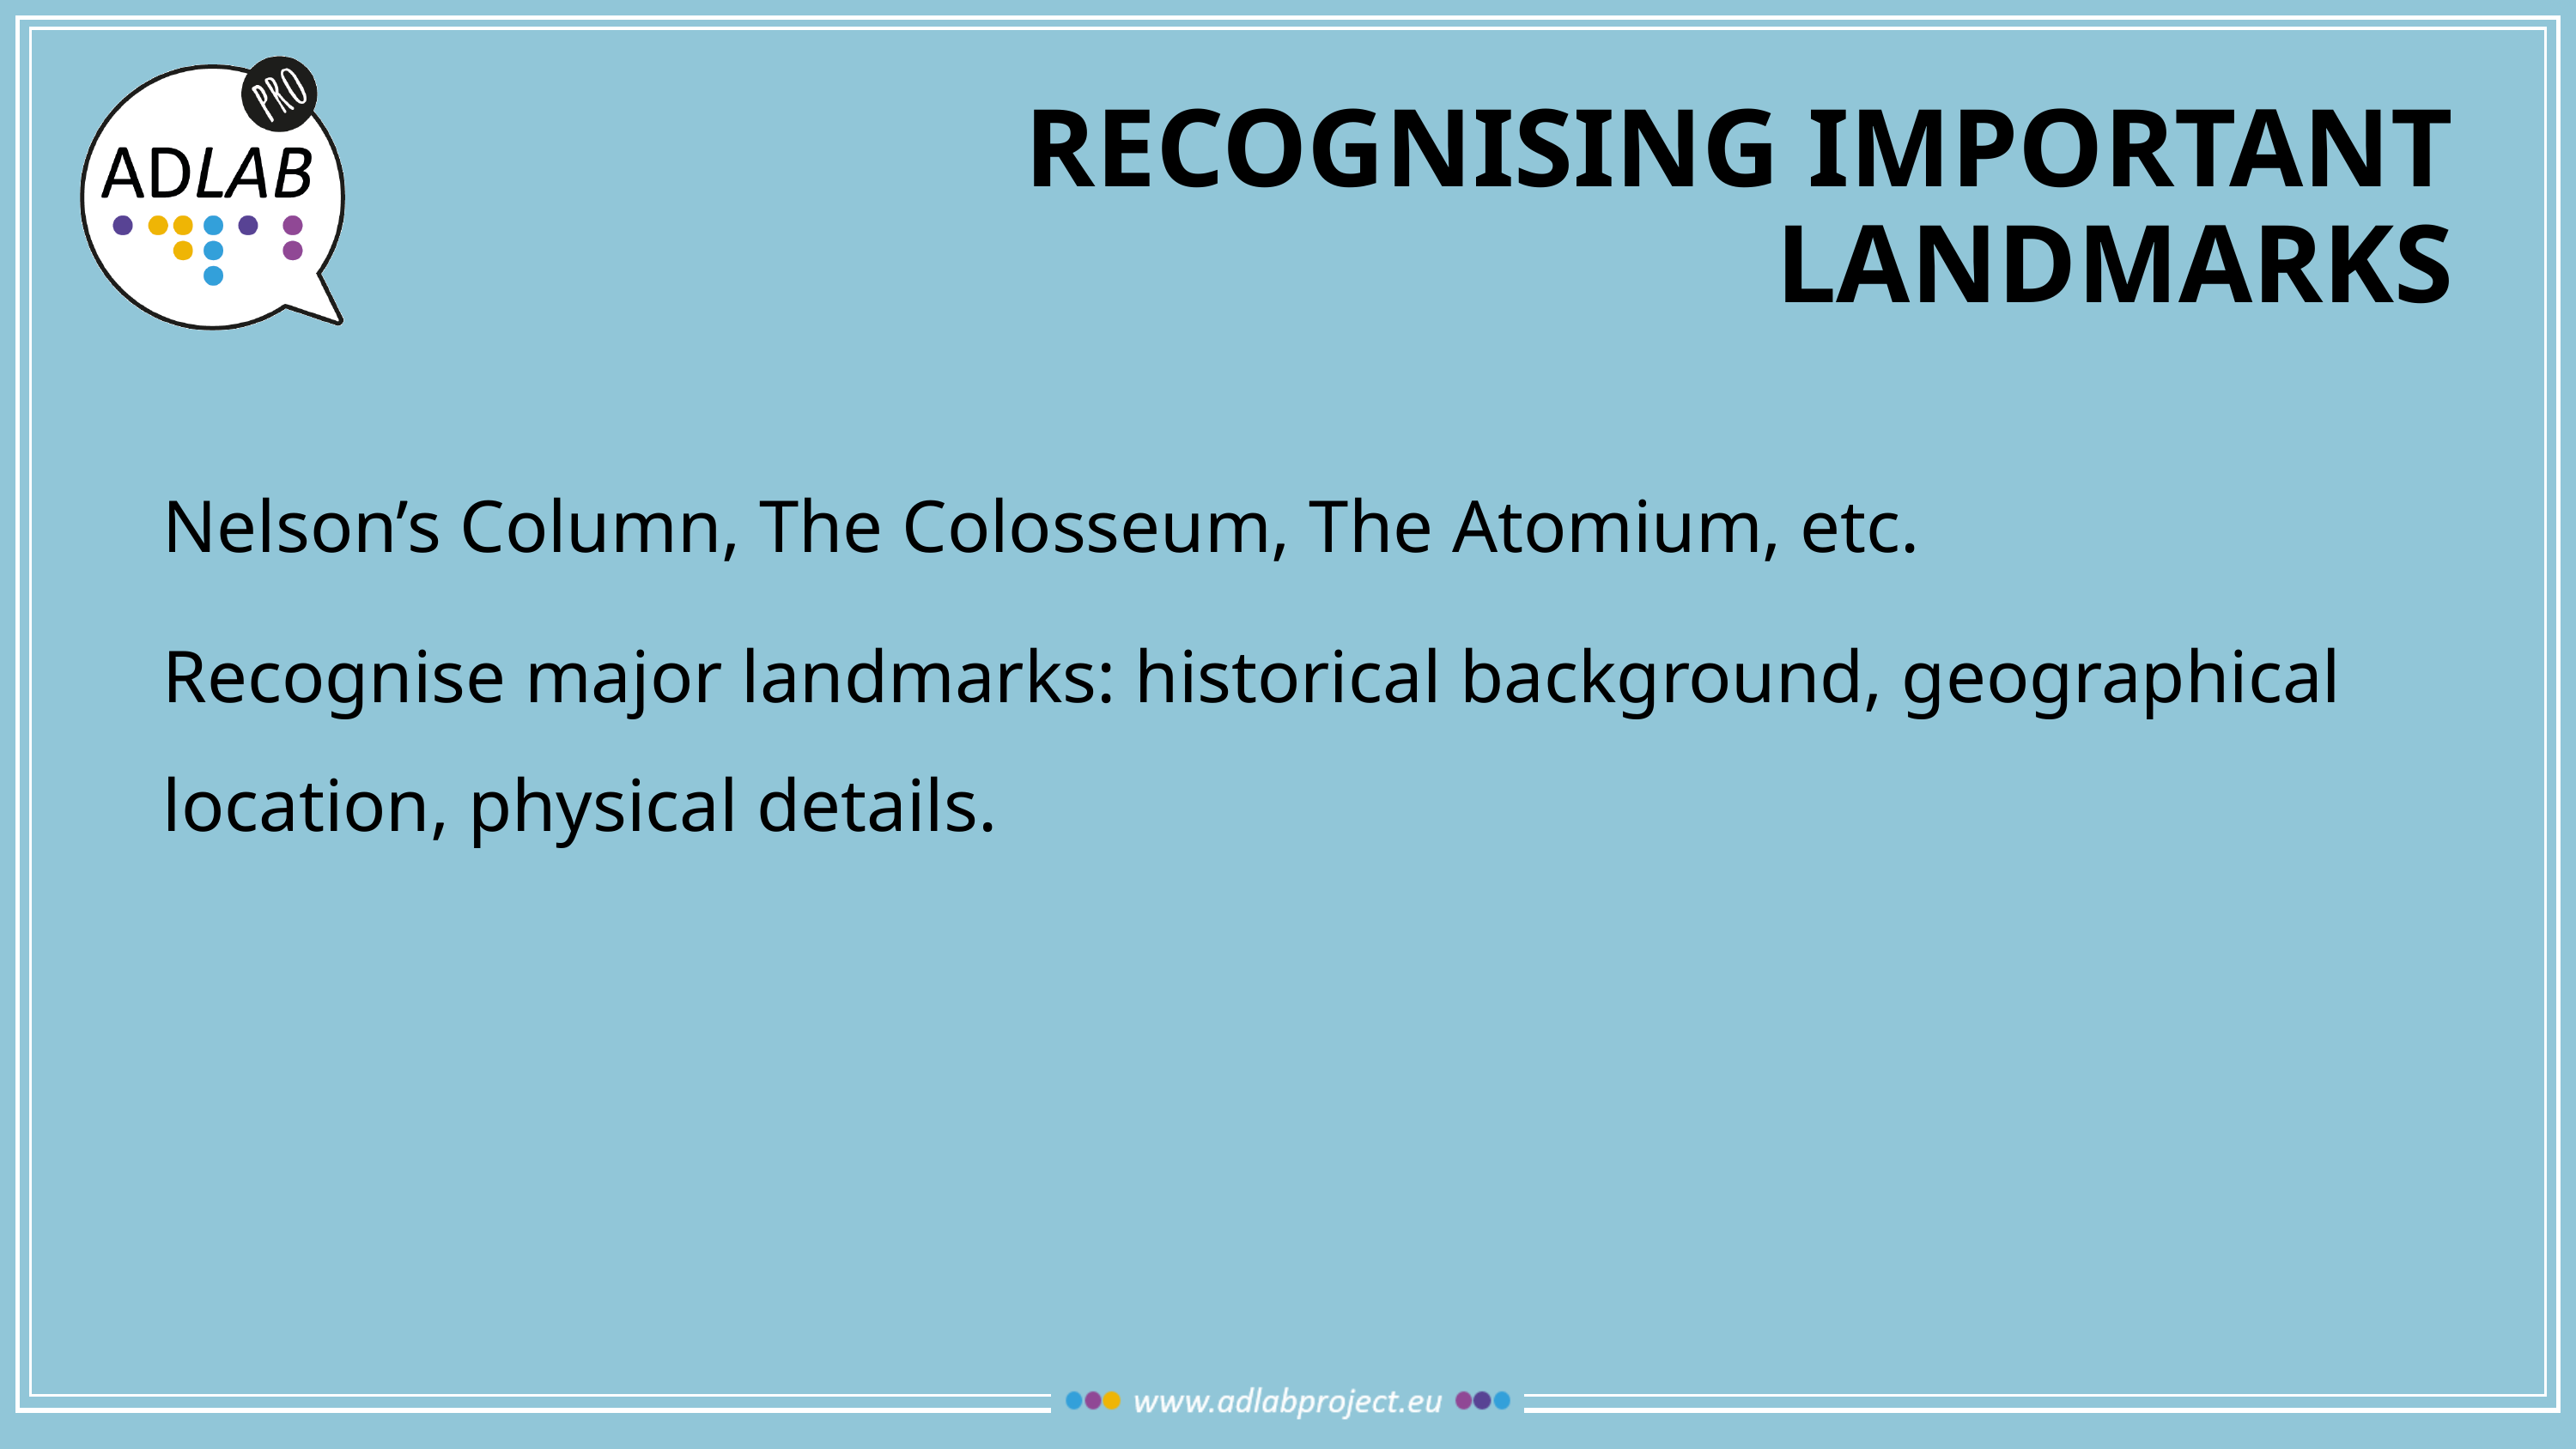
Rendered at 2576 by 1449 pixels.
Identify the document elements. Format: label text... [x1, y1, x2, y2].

picture [1051, 1378, 1524, 1429]
picture [72, 49, 353, 330]
title Recognising important landmarks [384, 70, 2467, 351]
list Nelson’s Column, The Colosseum, The Atomium, etc. Recognise major landmarks: historical background, geographical location, physical details. [150, 431, 2467, 1087]
